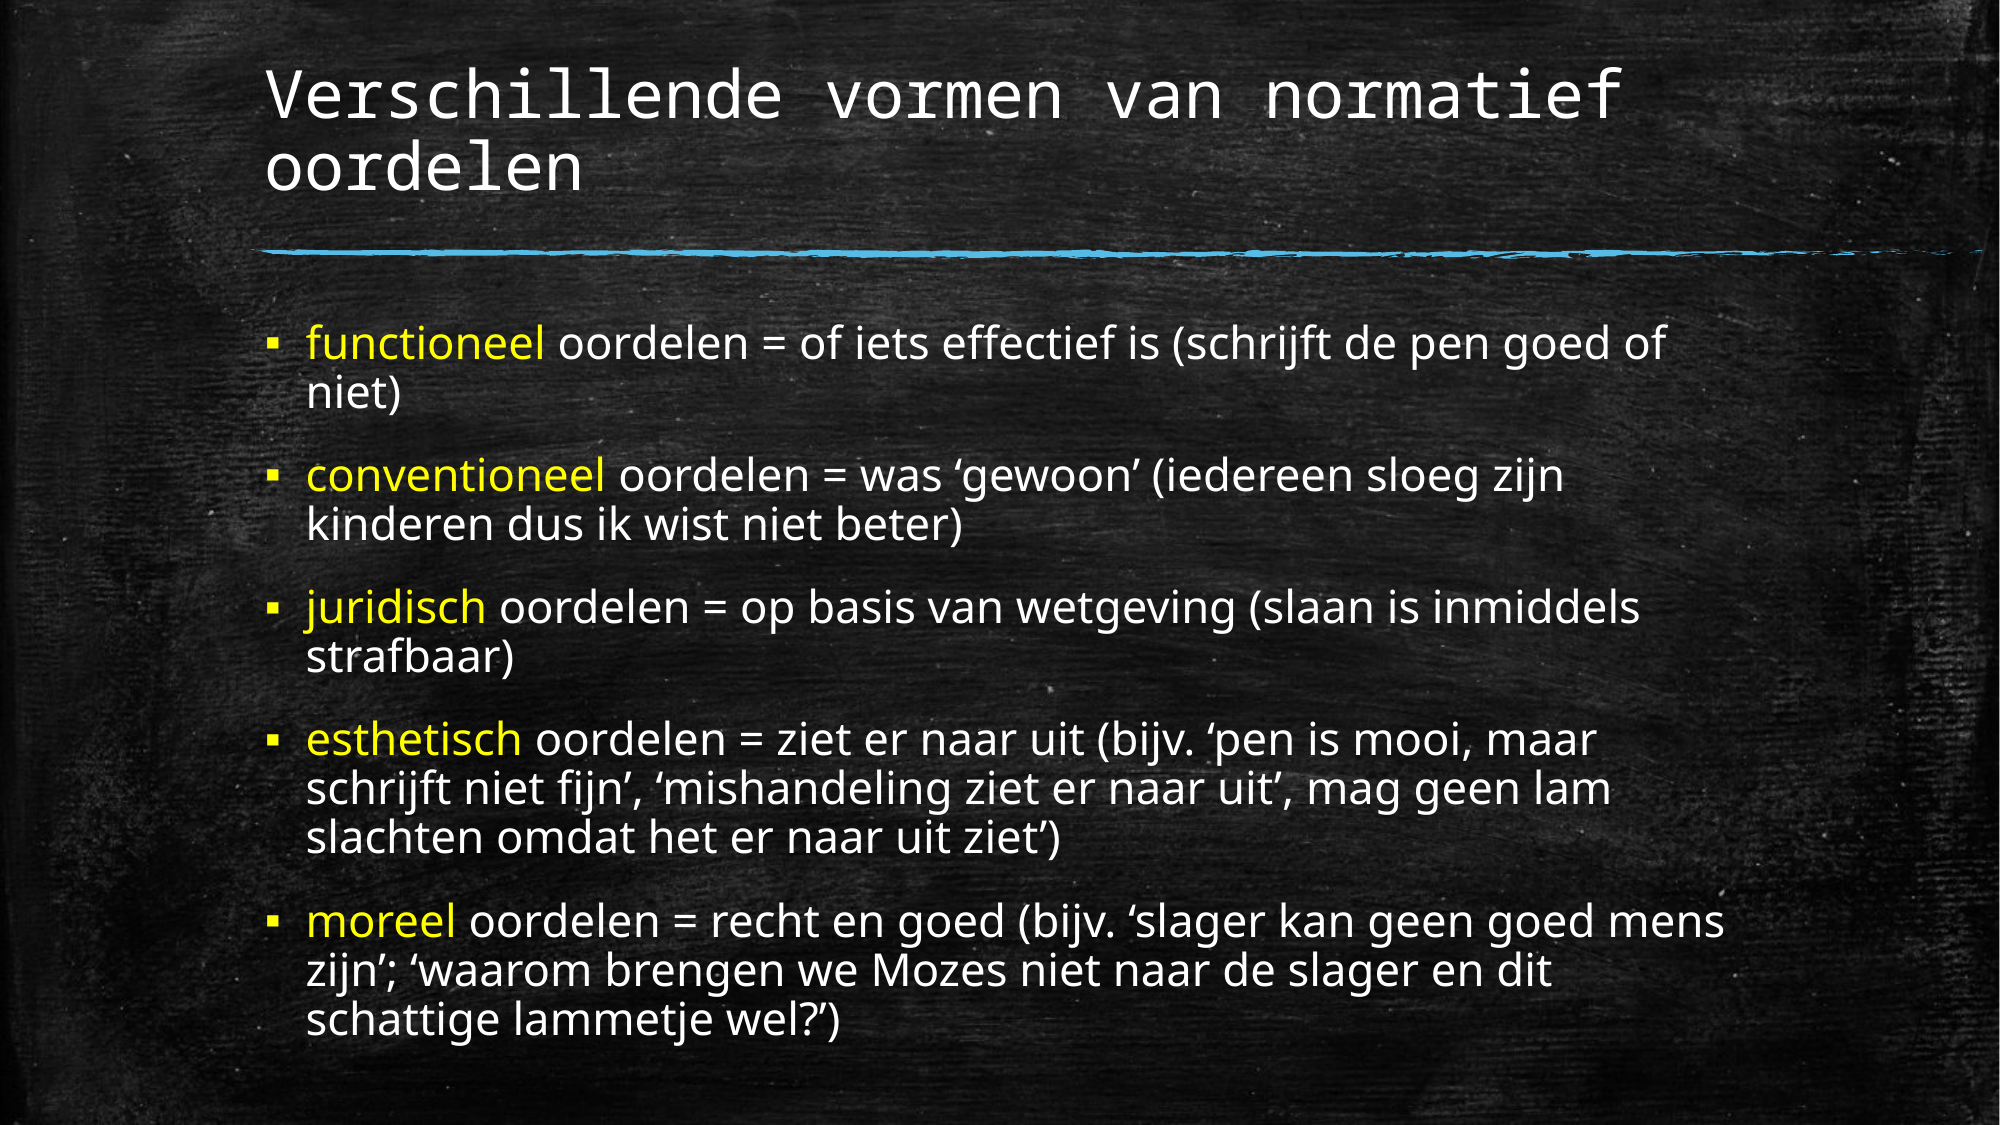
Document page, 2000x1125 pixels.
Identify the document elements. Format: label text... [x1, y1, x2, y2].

list functioneel oordelen = of iets effectief is (schrijft de pen goed of niet) conventioneel oordelen = was ‘gewoon’ (iedereen sloeg zijn kinderen dus ik wist niet beter) juridisch oordelen = op basis van wetgeving (slaan is inmiddels strafbaar) esthetisch oordelen = ziet er naar uit (bijv. ‘pen is mooi, maar schrijft niet fijn’, ‘mishandeling ziet er naar uit’, mag geen lam slachten omdat het er naar uit ziet’) moreel oordelen = recht en goed (bijv. ‘slager kan geen goed mens zijn’; ‘waarom brengen we Mozes niet naar de slager en dit schattige lammetje wel?’) [249, 312, 1750, 1059]
title Verschillende vormen van normatief oordelen [249, 45, 1898, 213]
